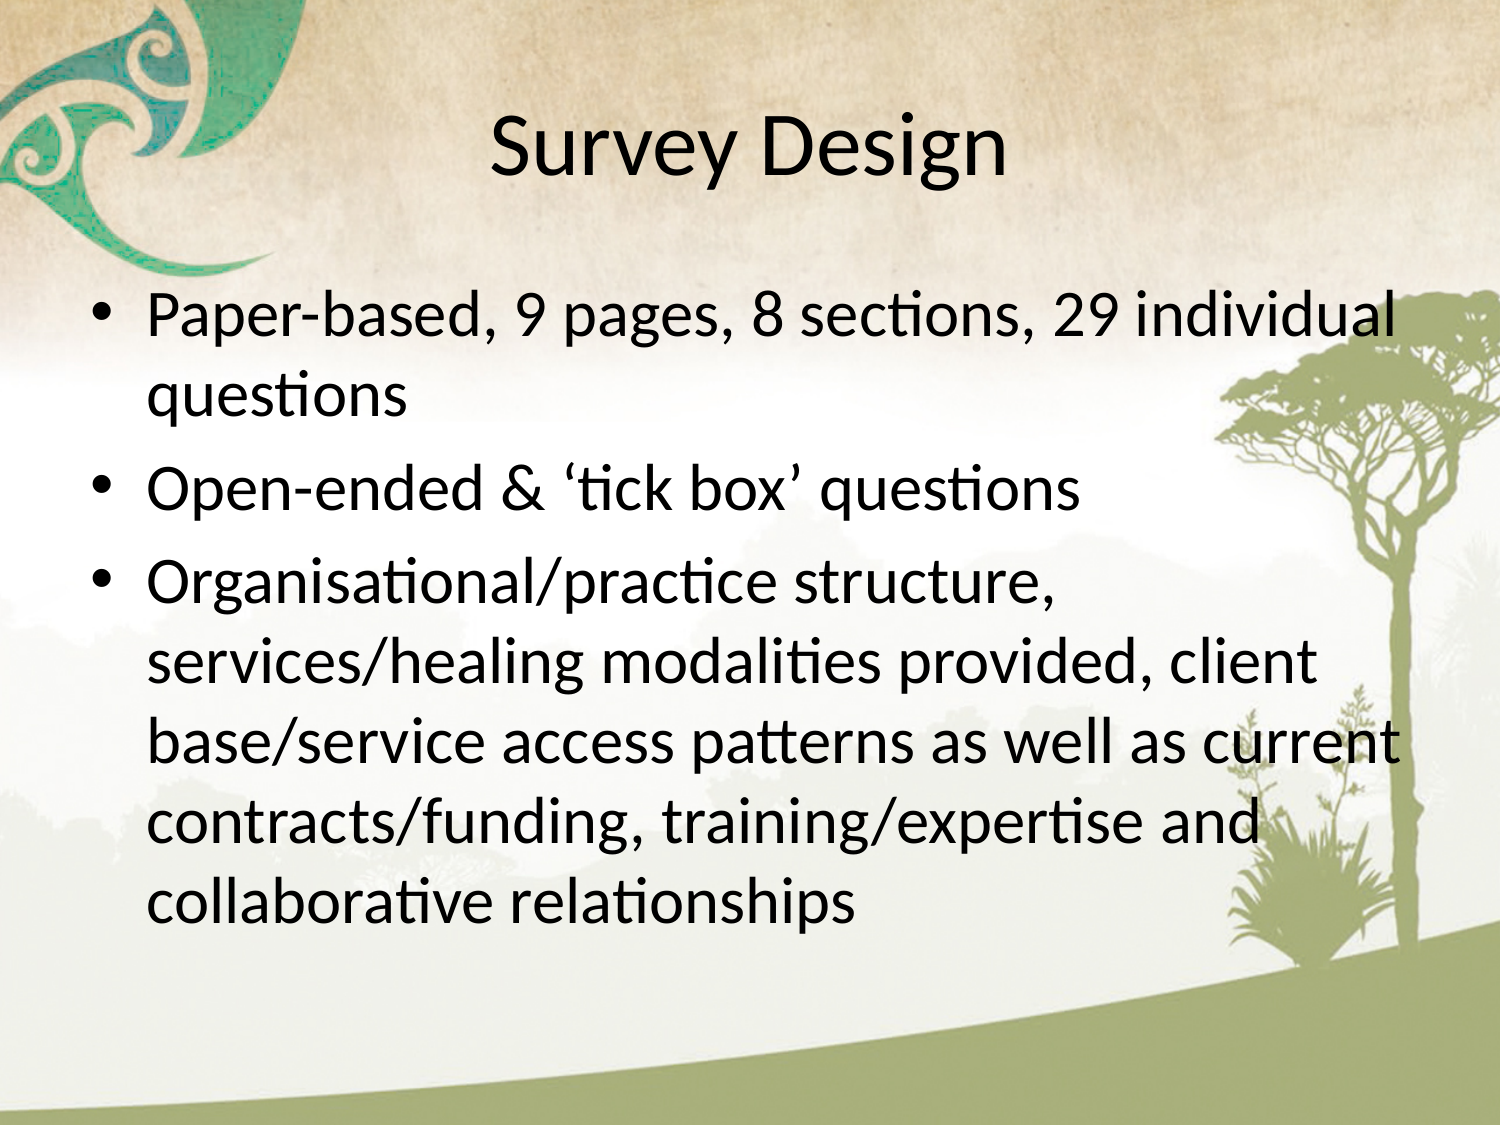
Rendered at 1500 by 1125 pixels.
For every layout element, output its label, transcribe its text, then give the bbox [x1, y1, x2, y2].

title Survey Design [75, 45, 1425, 233]
picture [0, 0, 1500, 1125]
list Paper-based, 9 pages, 8 sections, 29 individual questions Open-ended & ‘tick box’ questions Organisational/practice structure, services/healing modalities provided, client base/service access patterns as well as current contracts/funding, training/expertise and collaborative relationships [75, 262, 1425, 1091]
